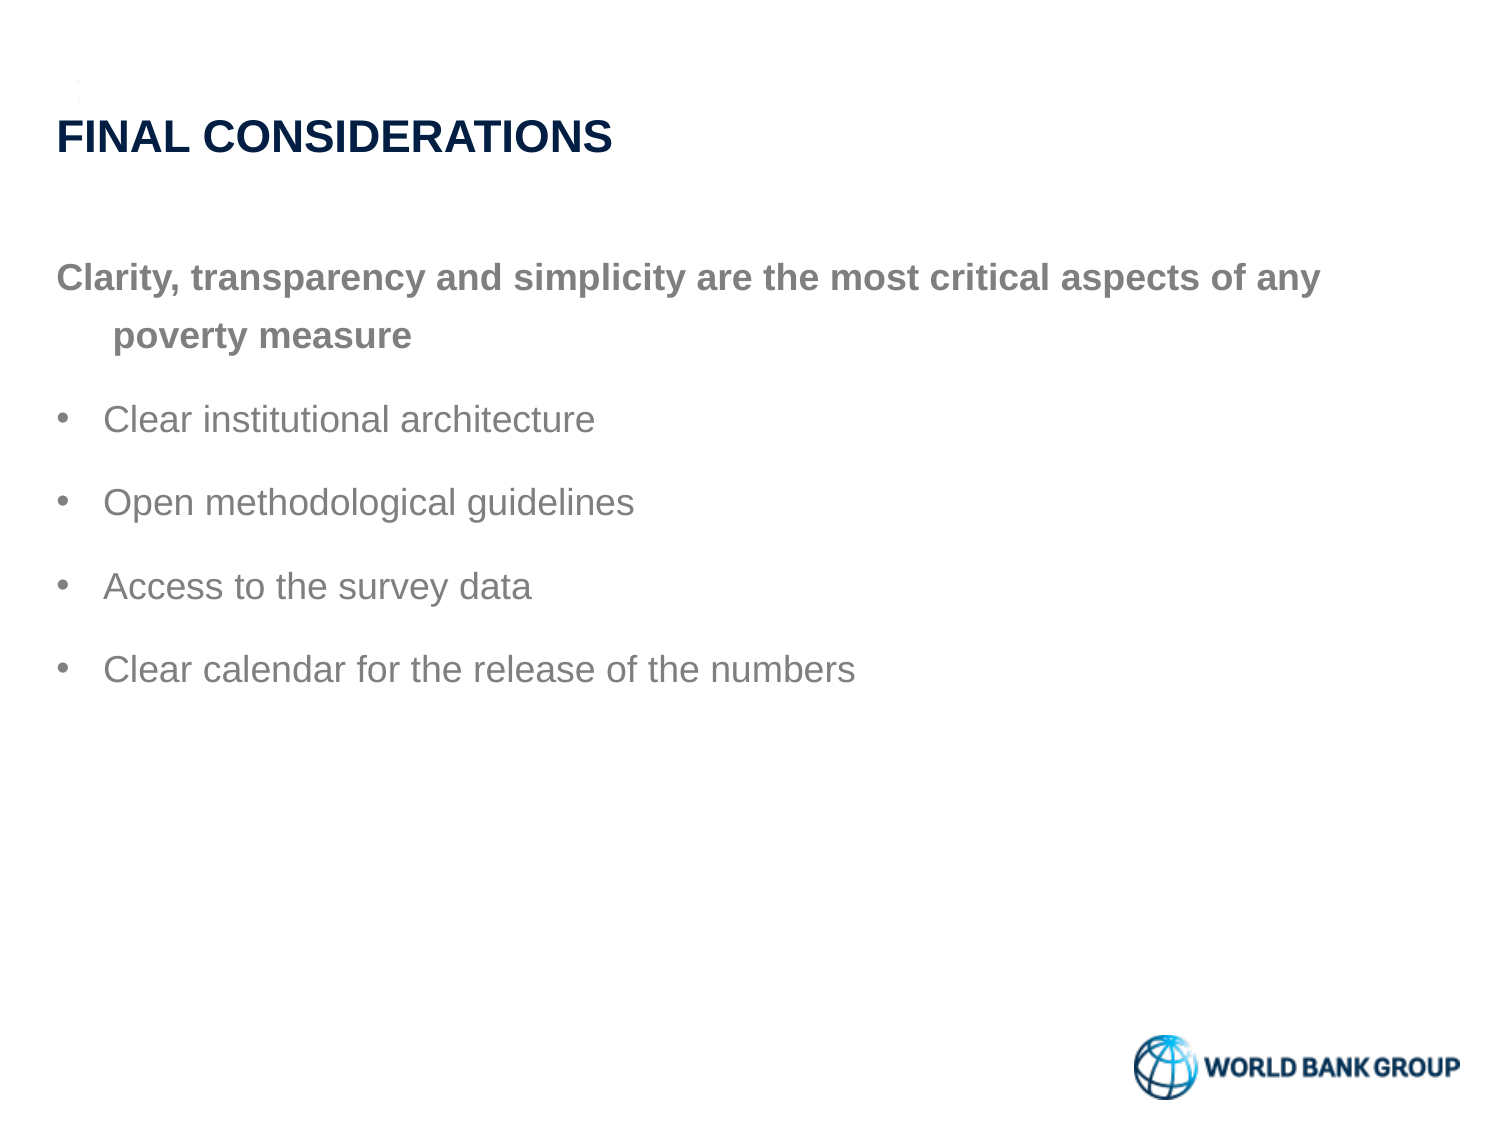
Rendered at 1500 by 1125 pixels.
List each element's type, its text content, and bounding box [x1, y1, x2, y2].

picture [1134, 1035, 1460, 1100]
title FINAL CONSIDERATIONS [56, 49, 1441, 219]
list Clarity, transparency and simplicity are the most critical aspects of any poverty measure Clear institutional architecture Open methodological guidelines Access to the survey data Clear calendar for the release of the numbers [56, 239, 1442, 995]
